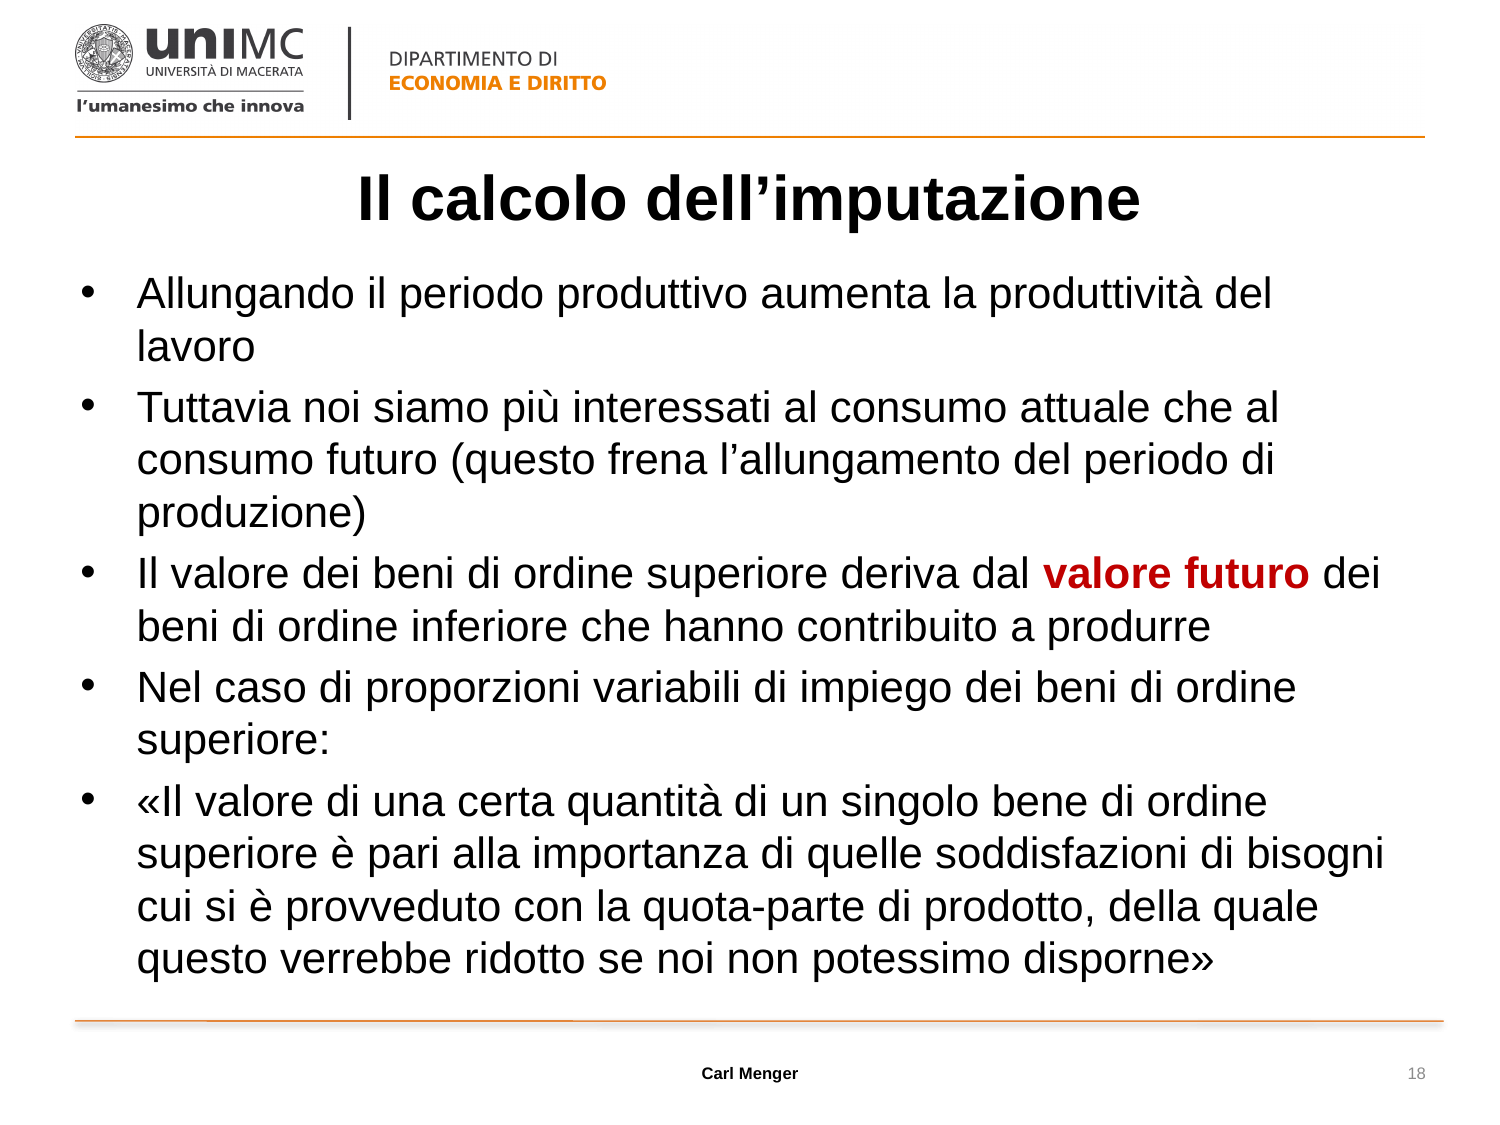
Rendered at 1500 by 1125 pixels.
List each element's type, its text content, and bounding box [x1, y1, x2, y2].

slide_number 18 [1091, 1042, 1442, 1103]
footer Carl Menger [512, 1042, 988, 1103]
title Il calcolo dell’imputazione [75, 149, 1425, 241]
list Allungando il periodo produttivo aumenta la produttività del lavoro Tuttavia noi siamo più interessati al consumo attuale che al consumo futuro (questo frena l’allungamento del periodo di produzione) Il valore dei beni di ordine superiore deriva dal valore futuro dei beni di ordine inferiore che hanno contribuito a produrre Nel caso di proporzioni variabili di impiego dei beni di ordine superiore: «Il valore di una certa quantità di un singolo bene di ordine superiore è pari alla importanza di quelle soddisfazioni di bisogni cui si è provveduto con la quota-parte di prodotto, della quale questo verrebbe ridotto se noi non potessimo disporne» [65, 257, 1416, 1000]
picture [75, 24, 1425, 138]
